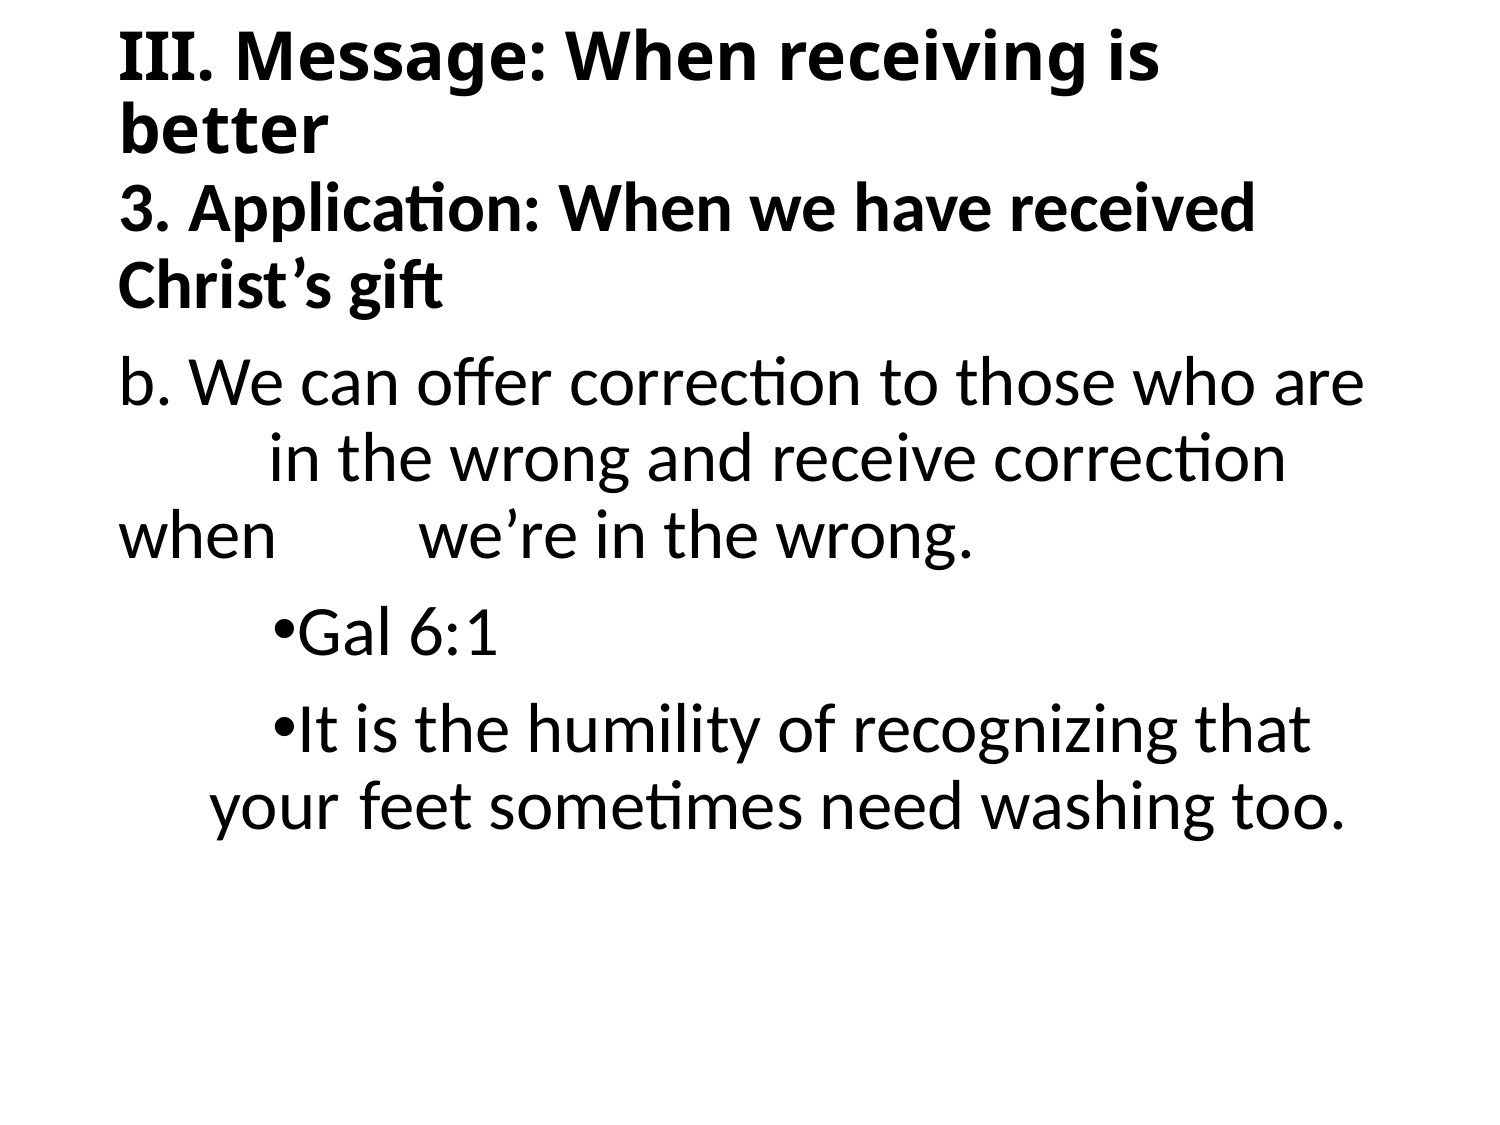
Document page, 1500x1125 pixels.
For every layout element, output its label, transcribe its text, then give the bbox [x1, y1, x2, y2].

list 3. Application: When we have received Christ’s gift b. We can offer correction to those who are in the wrong and receive correction when we’re in the wrong. Gal 6:1 It is the humility of recognizing that your feet sometimes need washing too. [103, 162, 1452, 783]
title III. Message: When receiving is better [103, 13, 1397, 162]
